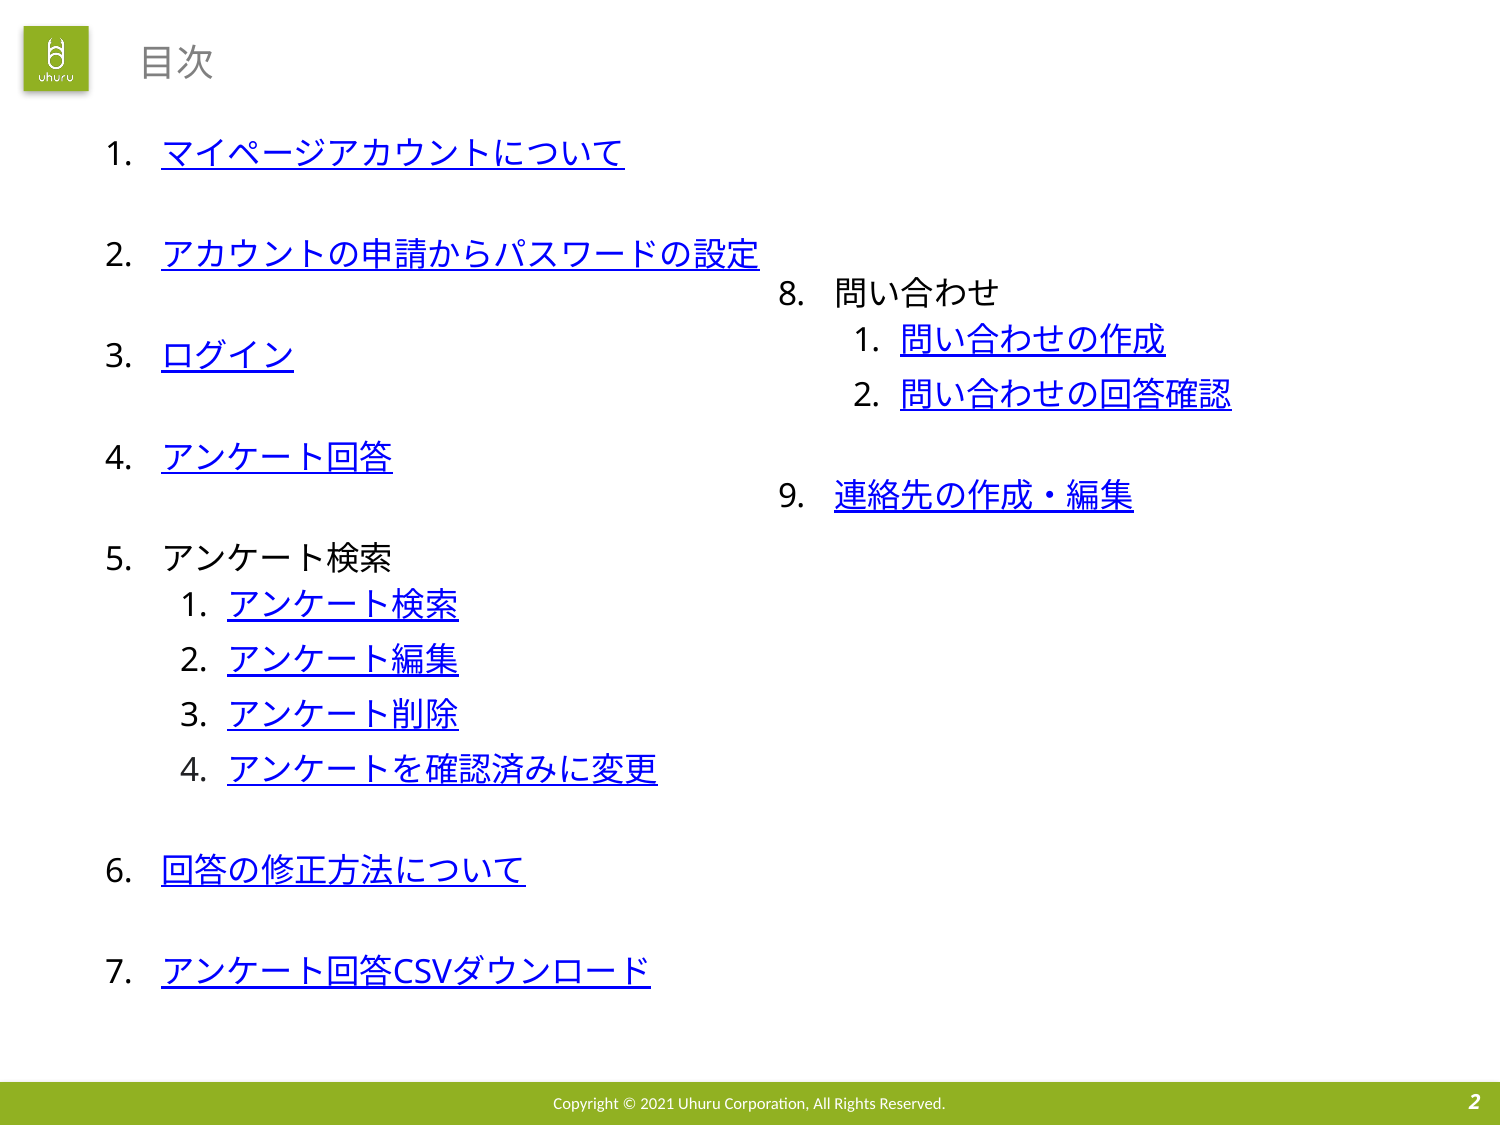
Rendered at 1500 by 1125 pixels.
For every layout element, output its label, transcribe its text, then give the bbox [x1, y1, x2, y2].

picture [23, 25, 89, 92]
title 目次 [123, 4, 1500, 119]
list マイページアカウントについて アカウントの申請からパスワードの設定 ログイン アンケート回答 アンケート検索 アンケート検索 アンケート編集 アンケート削除 アンケートを確認済みに変更 回答の修正方法について アンケート回答CSVダウンロード 問い合わせ 問い合わせの作成 問い合わせの回答確認 連絡先の作成・編集 [90, 124, 1467, 1042]
slide_number 2 [1391, 1088, 1496, 1118]
